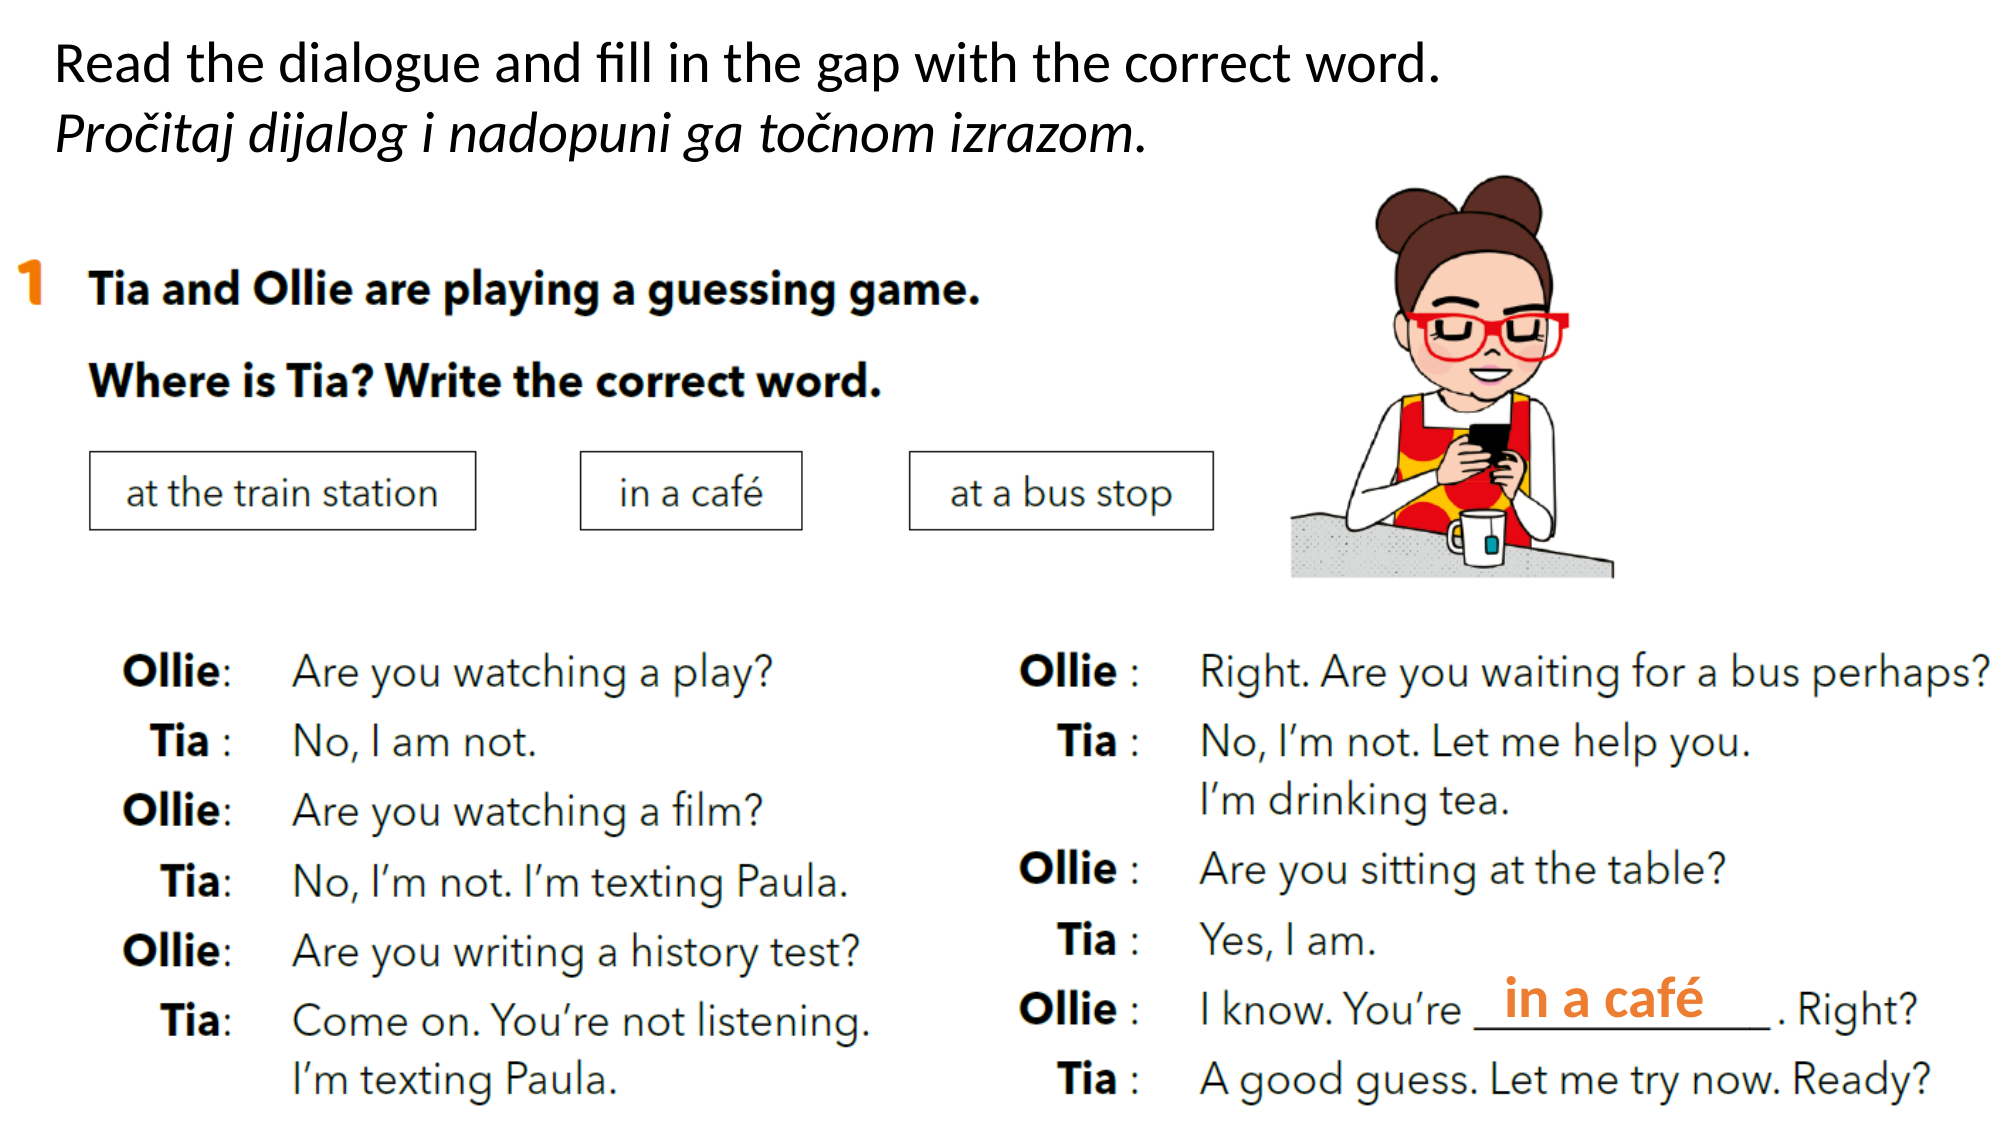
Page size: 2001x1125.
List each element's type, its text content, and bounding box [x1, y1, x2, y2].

text_box Read the dialogue and fill in the gap with the correct word. Pročitaj dijalog i nadopuni ga točnom izrazom. [40, 17, 1960, 172]
picture [0, 173, 2000, 1124]
